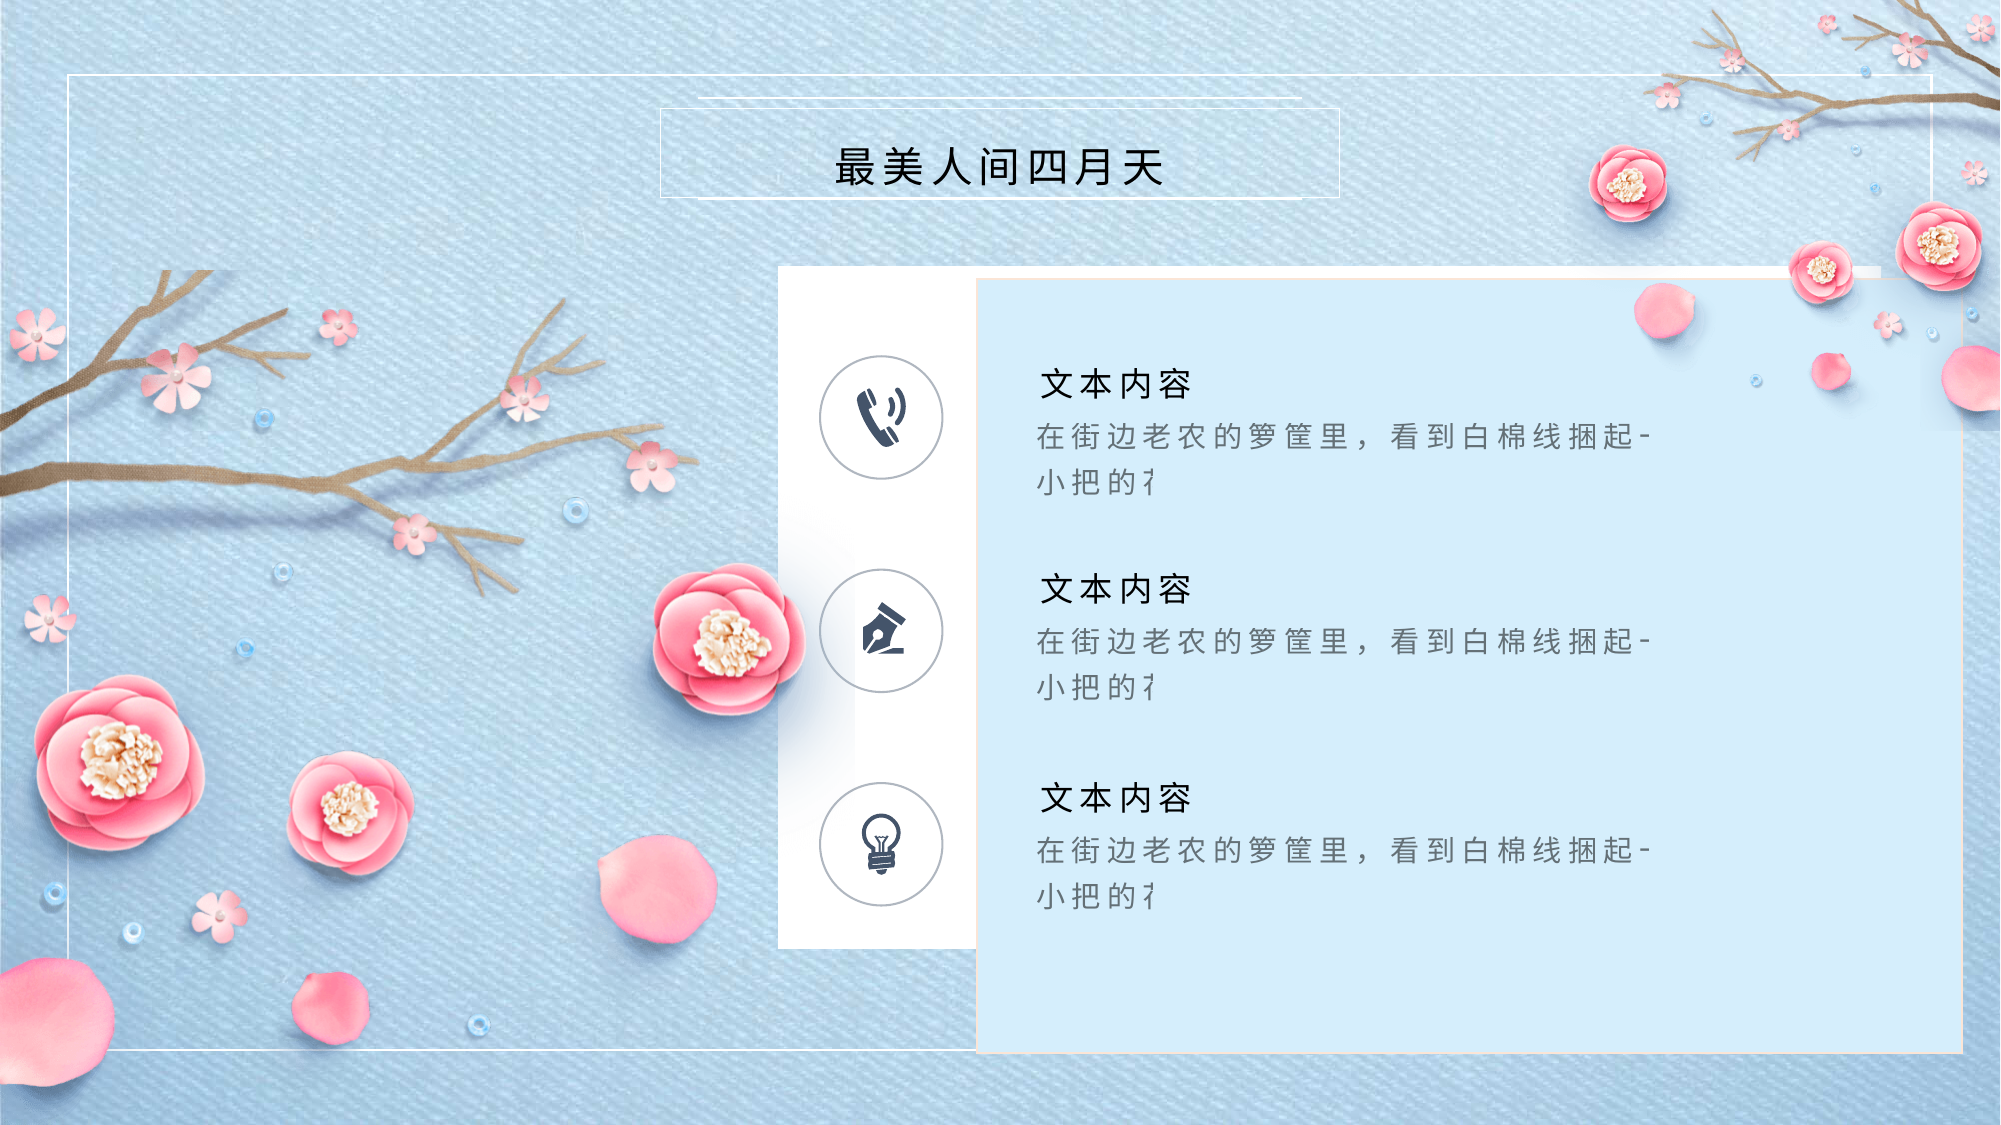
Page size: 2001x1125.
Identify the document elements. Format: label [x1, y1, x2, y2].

text_box [855, 569, 943, 693]
text_box [67, 74, 1564, 270]
text_box [855, 783, 943, 906]
text_box [855, 356, 943, 479]
text_box [976, 278, 1963, 1054]
text_box [1021, 769, 1830, 922]
text_box [660, 97, 1340, 199]
text_box [1021, 560, 1830, 713]
text_box [1021, 355, 1830, 508]
picture [0, 0, 2001, 1125]
text_box [855, 950, 976, 1051]
text_box [777, 265, 1564, 950]
